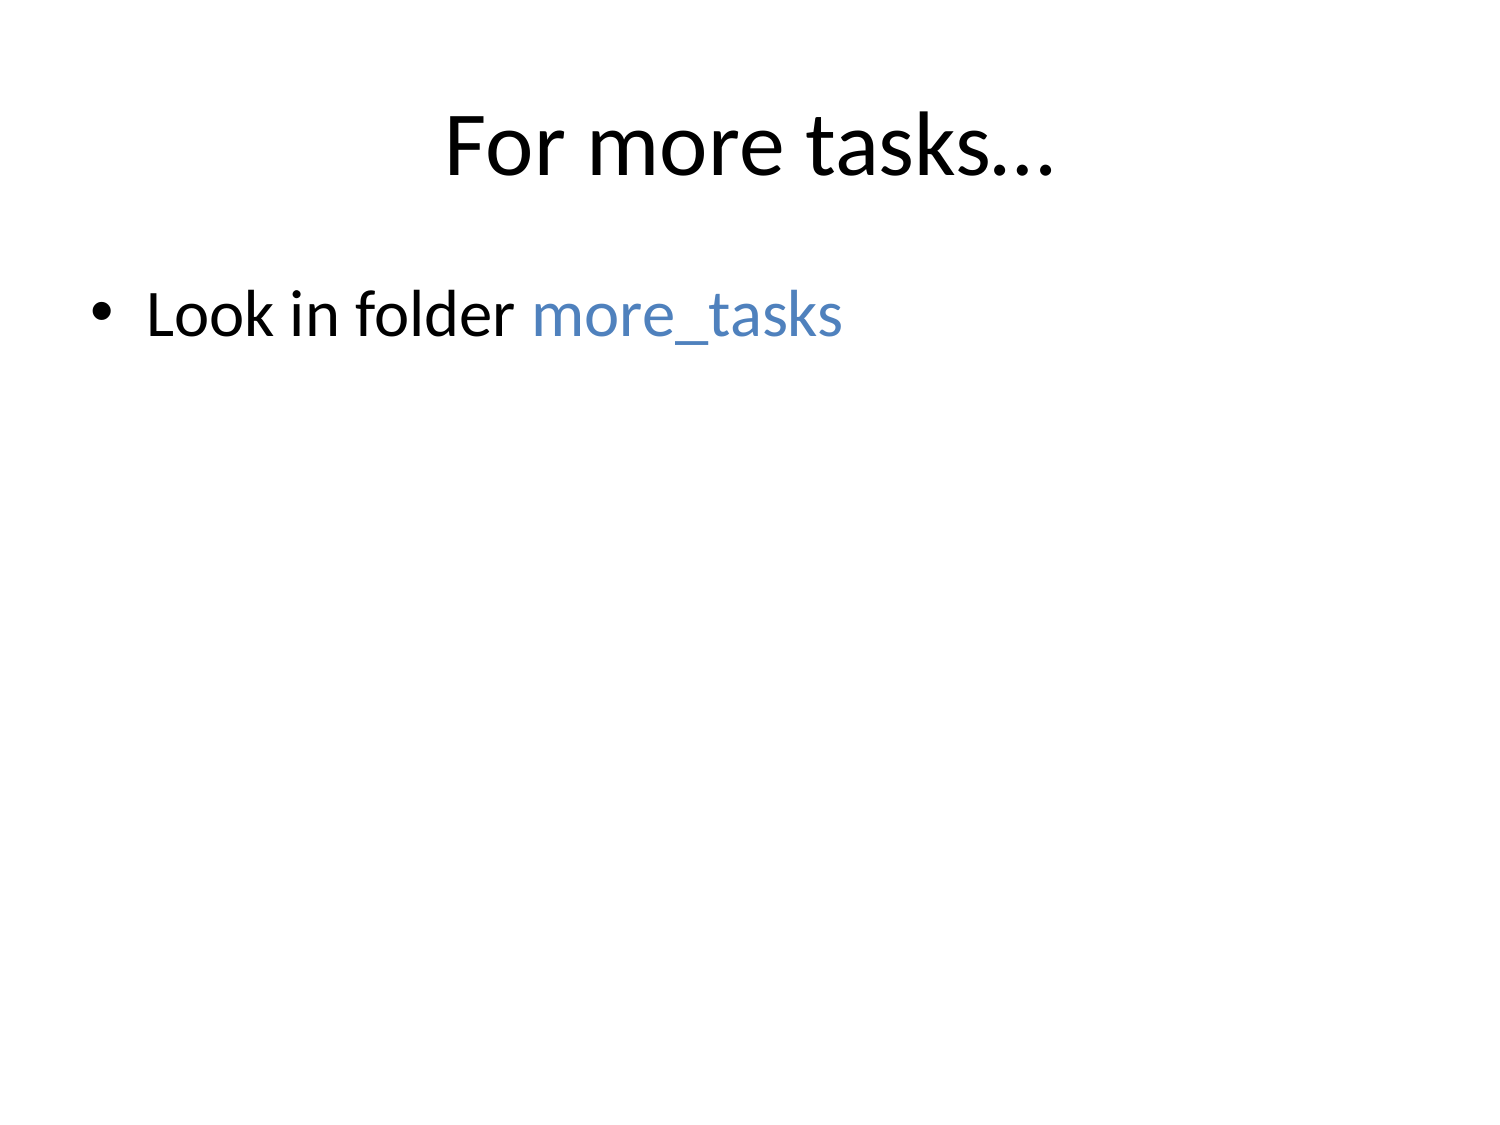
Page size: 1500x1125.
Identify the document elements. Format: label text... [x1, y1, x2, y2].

list Look in folder more_tasks [75, 262, 1425, 1005]
title For more tasks… [75, 45, 1425, 233]
